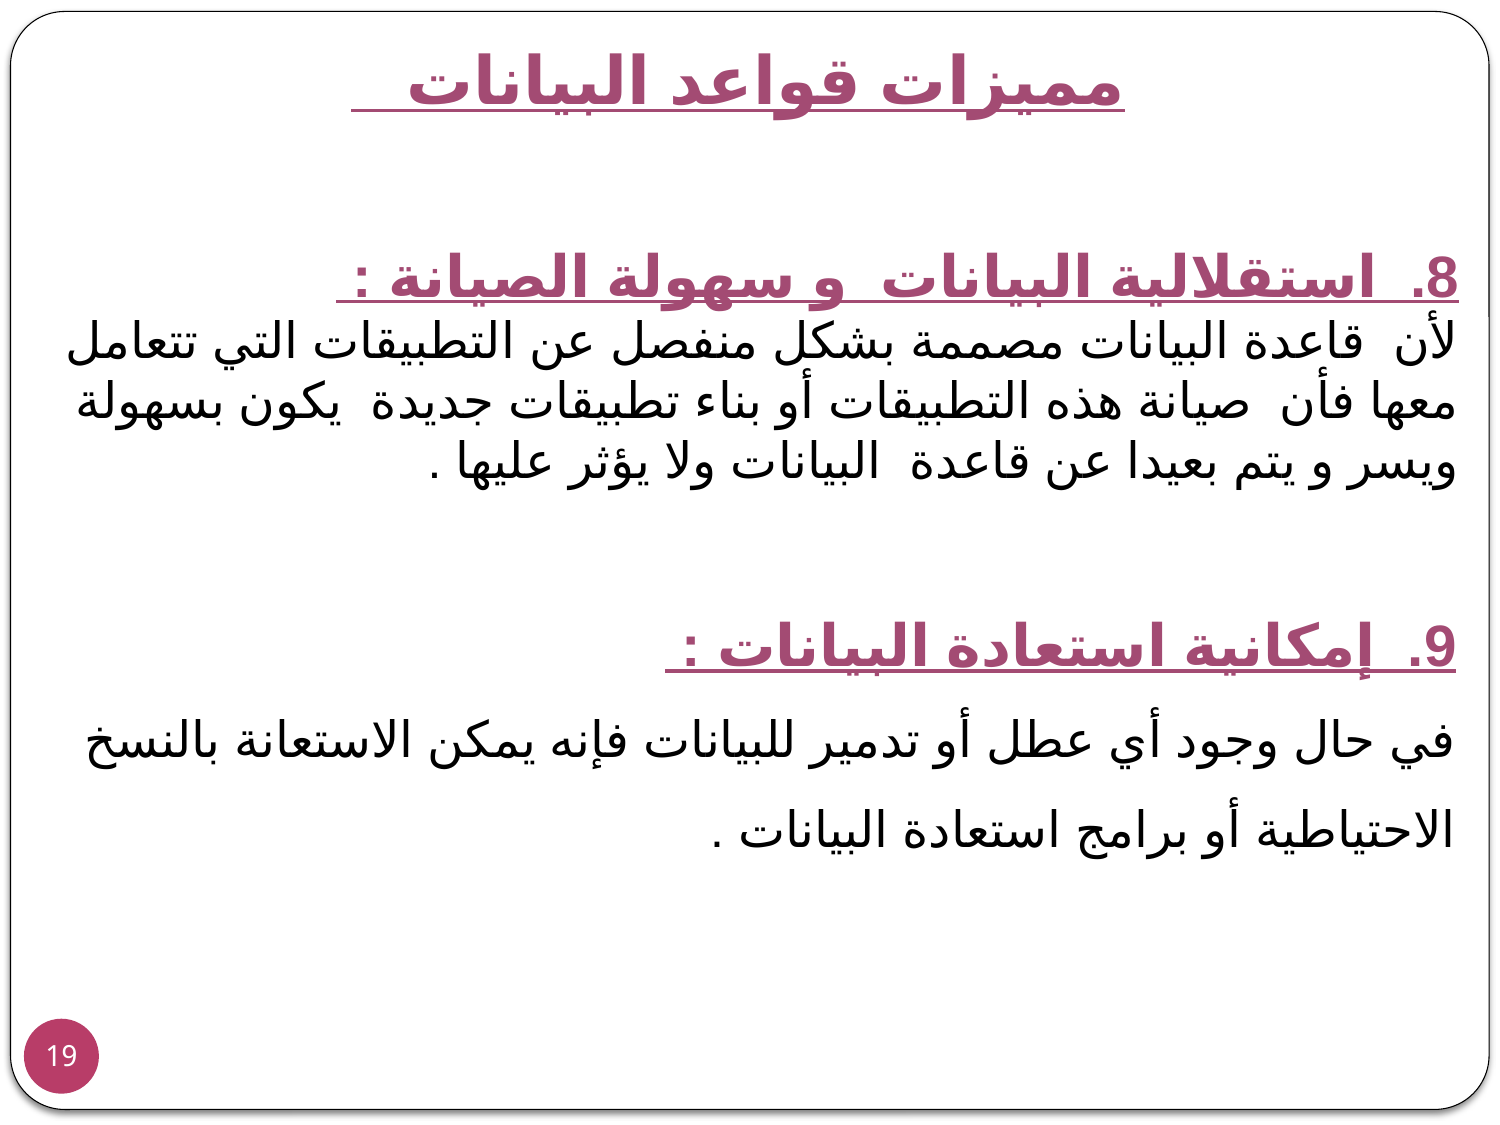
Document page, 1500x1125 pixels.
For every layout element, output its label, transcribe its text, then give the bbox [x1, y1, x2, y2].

text_box مميزات قواعد البيانات [40, 30, 1436, 127]
text_box 8. استقلالية البيانات و سهولة الصيانة : لأن قاعدة البيانات مصممة بشكل منفصل عن التطبيقات التي تتعامل معها فأن صيانة هذه التطبيقات أو بناء تطبيقات جديدة يكون بسهولة ويسر و يتم بعيدا عن قاعدة البيانات ولا يؤثر عليها . [41, 196, 1474, 556]
slide_number 19 [23, 1018, 99, 1094]
text_box 9. إمكانية استعادة البيانات : في حال وجود أي عطل أو تدمير للبيانات فإنه يمكن الاستعانة بالنسخ الاحتياطية أو برامج استعادة البيانات . [41, 565, 1472, 866]
